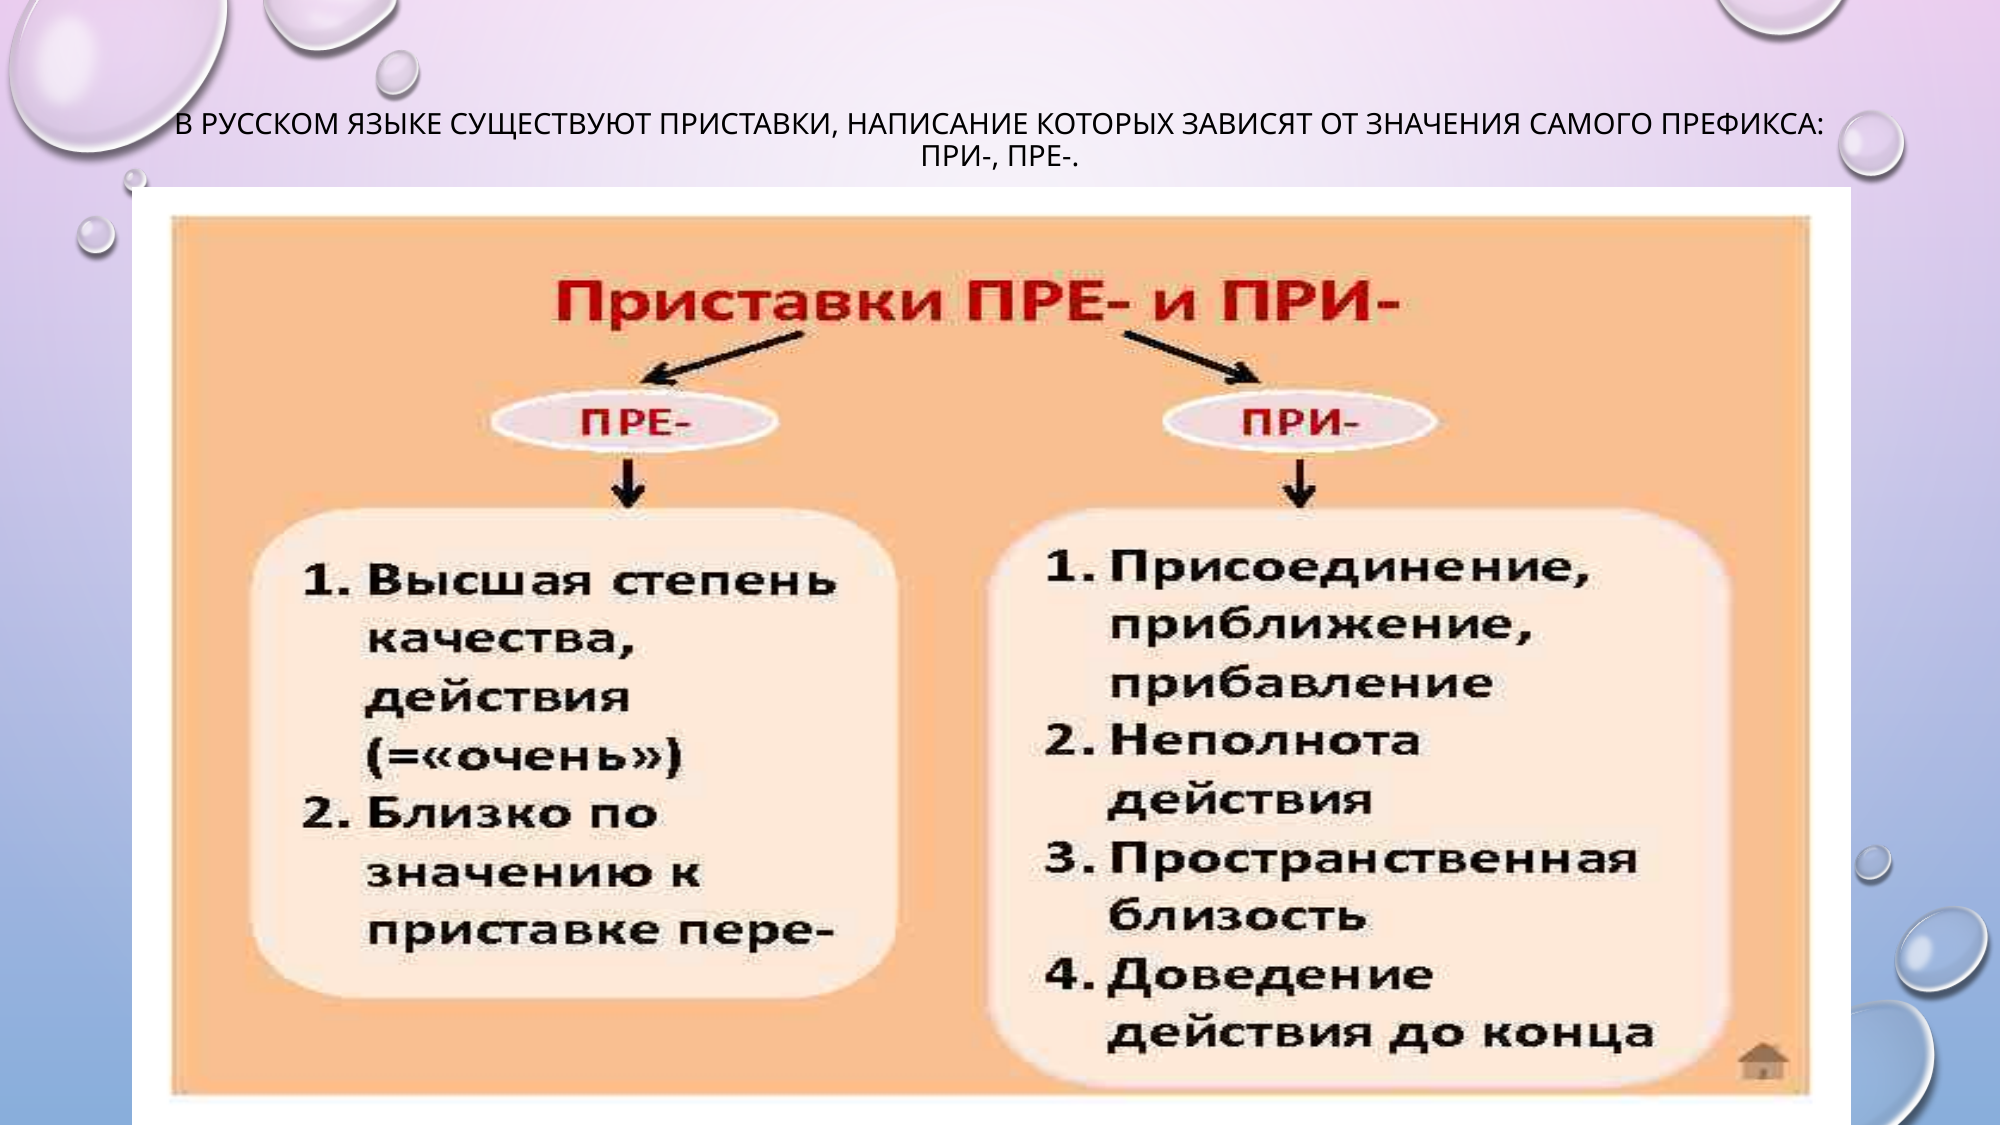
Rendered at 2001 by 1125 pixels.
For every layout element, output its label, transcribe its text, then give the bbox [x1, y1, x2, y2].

picture [0, 0, 2000, 1125]
title В русском языке существуют приставки, написание которых зависят от значения самого префикса: при-, пре-. [149, 101, 1851, 186]
